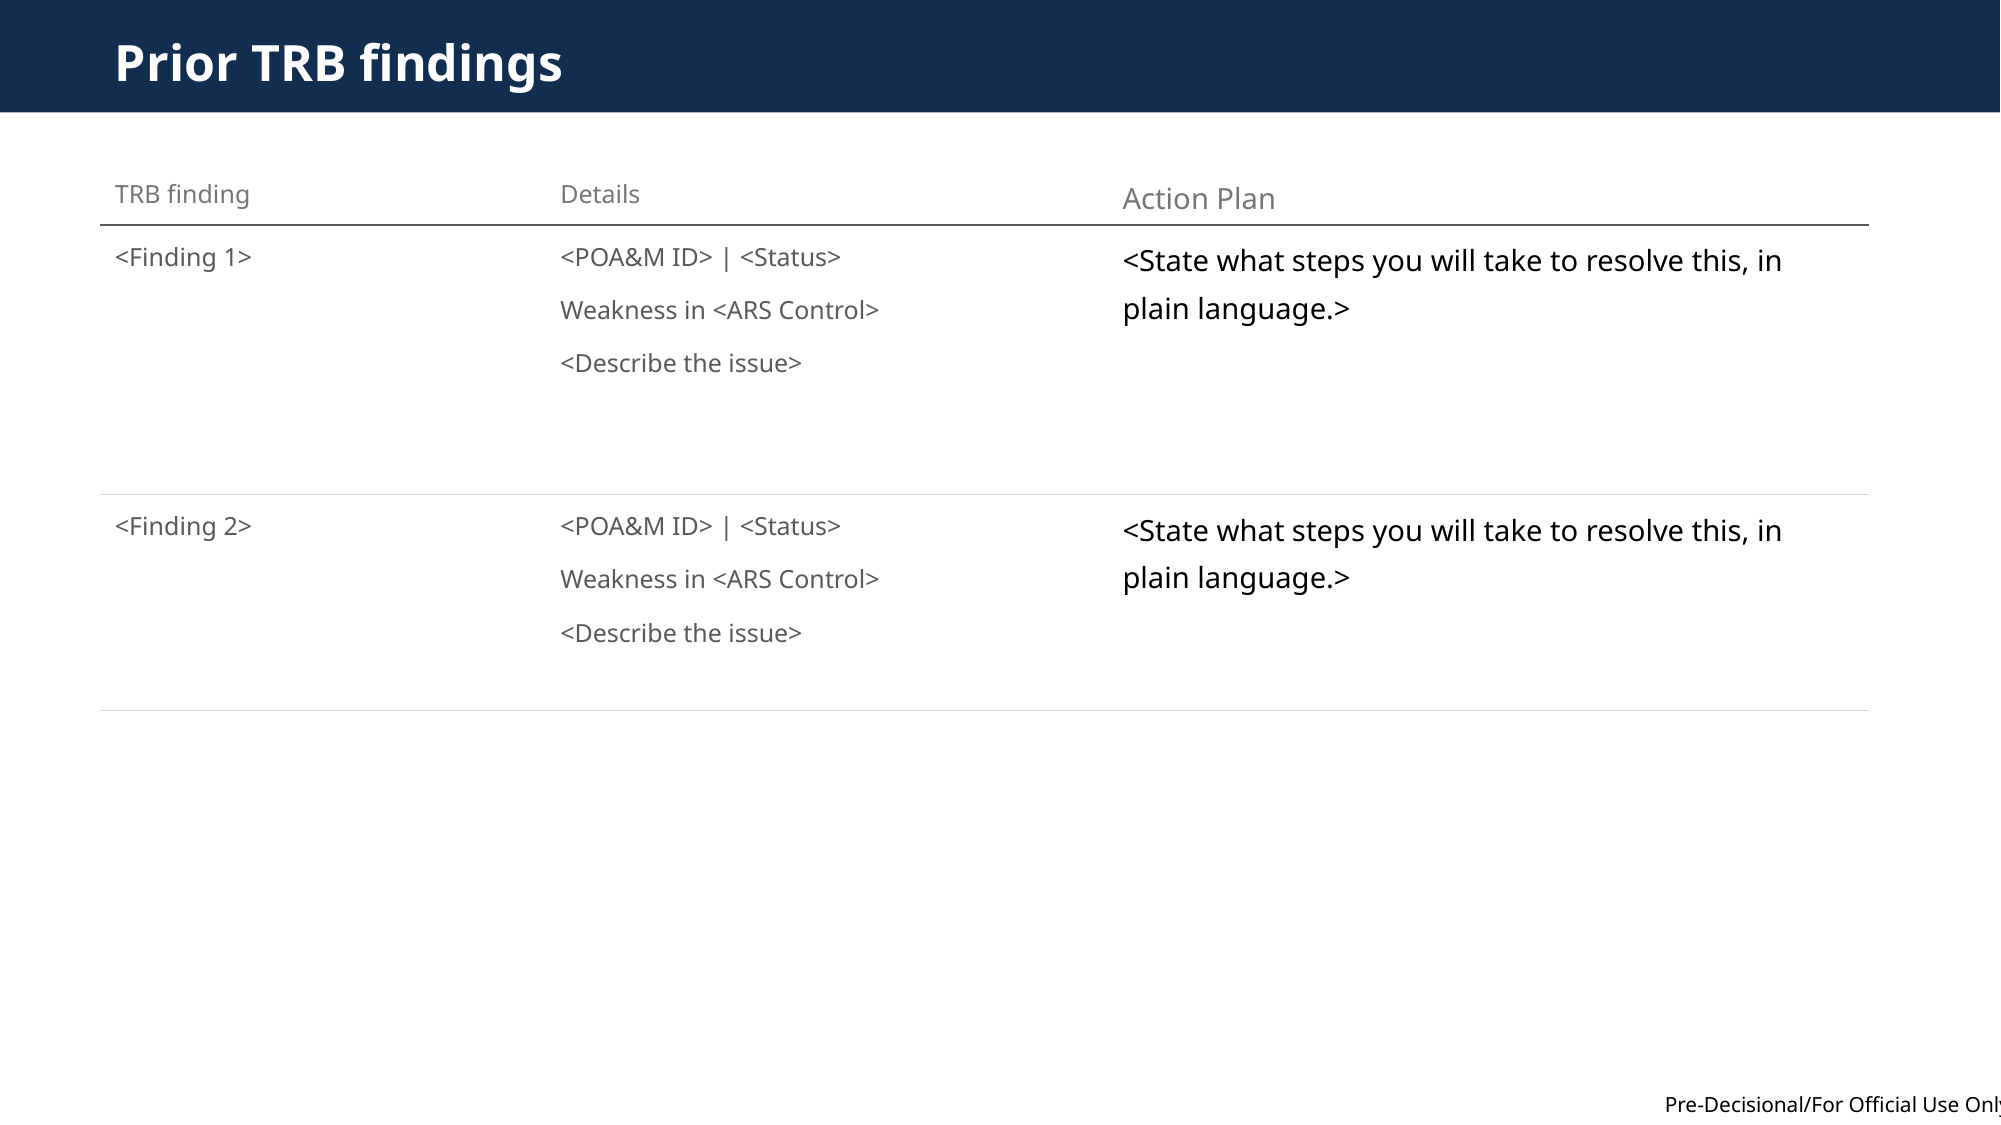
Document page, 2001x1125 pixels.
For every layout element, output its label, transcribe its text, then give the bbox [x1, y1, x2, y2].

table_cell <POA&M ID> | <Status> Weakness in <ARS Control> <Describe the issue> [545, 226, 1107, 494]
table_cell <State what steps you will take to resolve this, in plain language.> [1107, 226, 1869, 494]
table_header Action Plan [1107, 163, 1869, 224]
table_cell <Finding 2> [100, 495, 545, 710]
table_cell <Finding 1> [100, 226, 545, 494]
title Prior TRB findings [99, 29, 998, 93]
table_cell <POA&M ID> | <Status> Weakness in <ARS Control> <Describe the issue> [545, 495, 1107, 710]
table_cell <State what steps you will take to resolve this, in plain language.> [1107, 495, 1869, 710]
table_header TRB finding [100, 163, 545, 224]
table_header Details [545, 163, 1107, 224]
